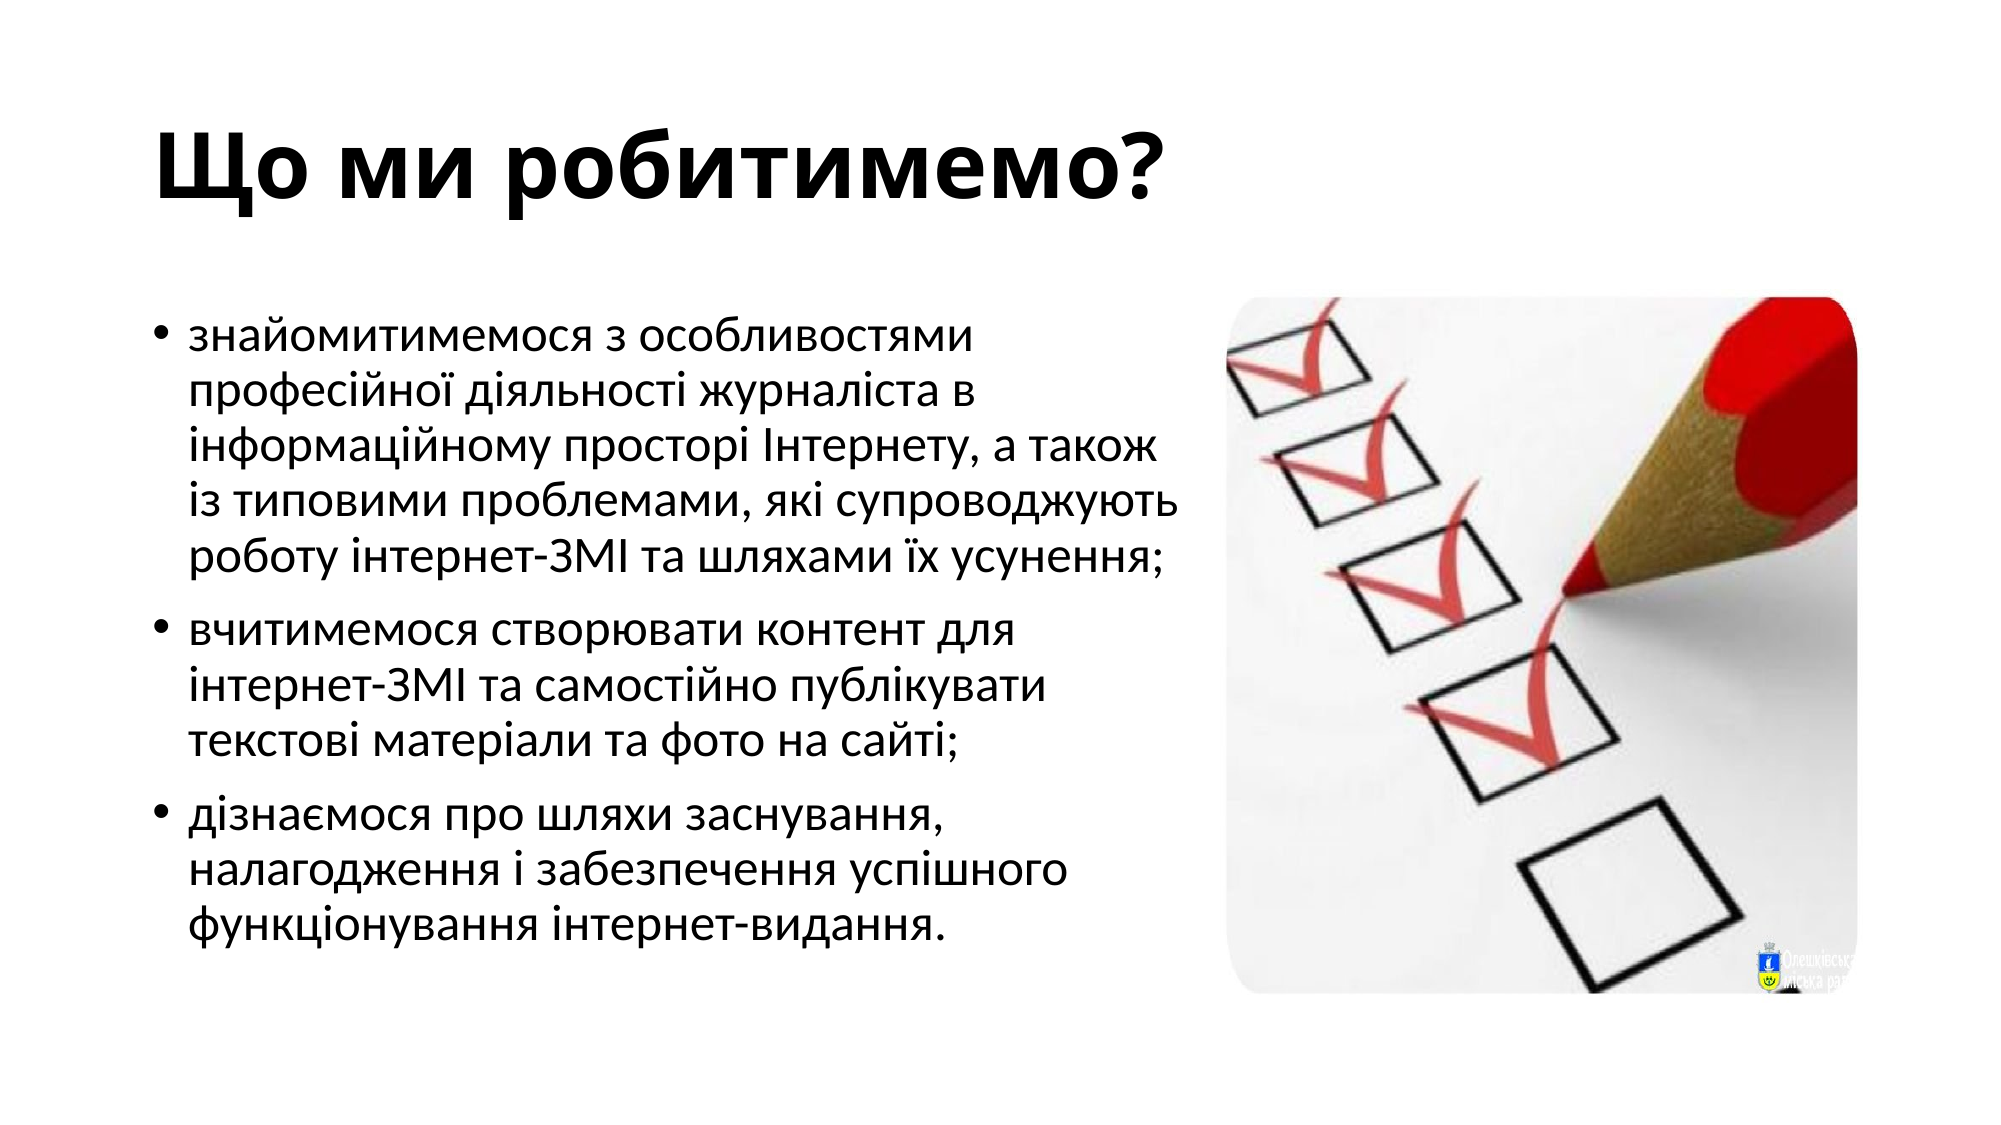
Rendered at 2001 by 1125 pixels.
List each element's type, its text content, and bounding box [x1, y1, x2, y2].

text_box знайомитимемося з особливостями професійної діяльності журналіста в інформаційному просторі Інтернету, а також із типовими проблемами, які супроводжують роботу інтернет-ЗМІ та шляхами їх усунення; вчитимемося створювати контент для інтернет-ЗМІ та самостійно публікувати текстові матеріали та фото на сайті; дізнаємося про шляхи заснування, налагодження і забезпечення успішного функціонування інтернет-видання. [137, 299, 1203, 1014]
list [1220, 289, 1863, 1003]
title Що ми робитимемо? [137, 59, 1863, 278]
